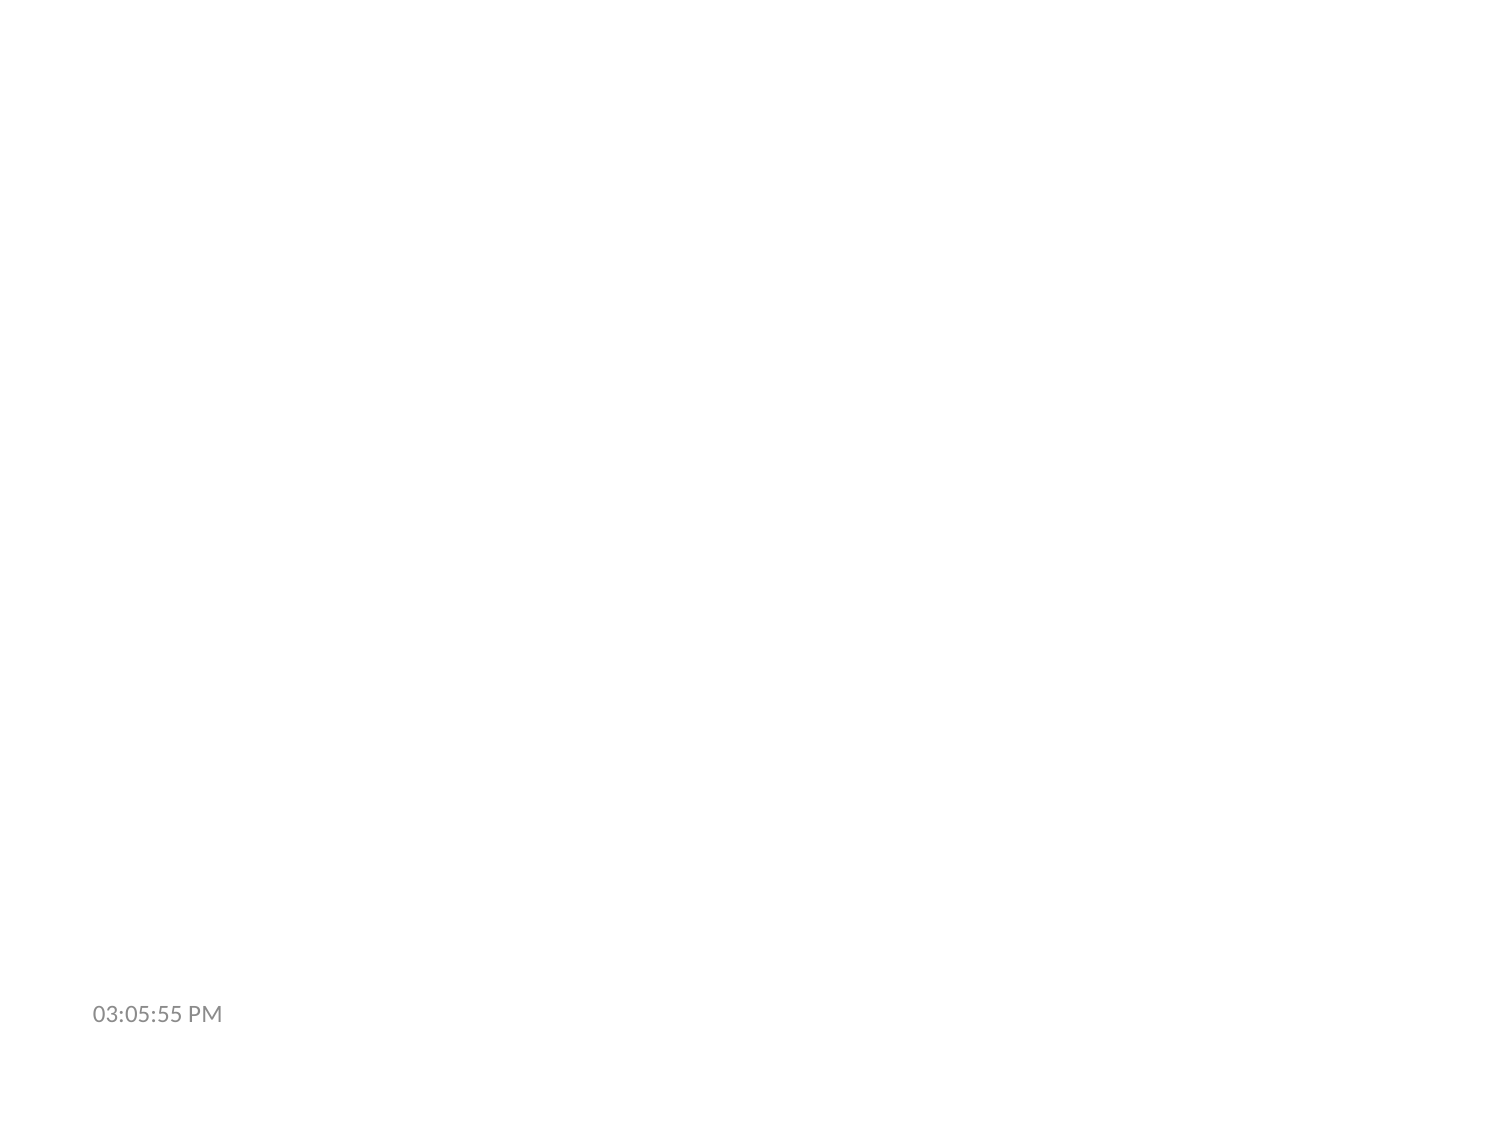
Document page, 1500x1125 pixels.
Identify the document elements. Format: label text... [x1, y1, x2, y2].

text_box 3:35:09 PM [77, 982, 428, 1043]
